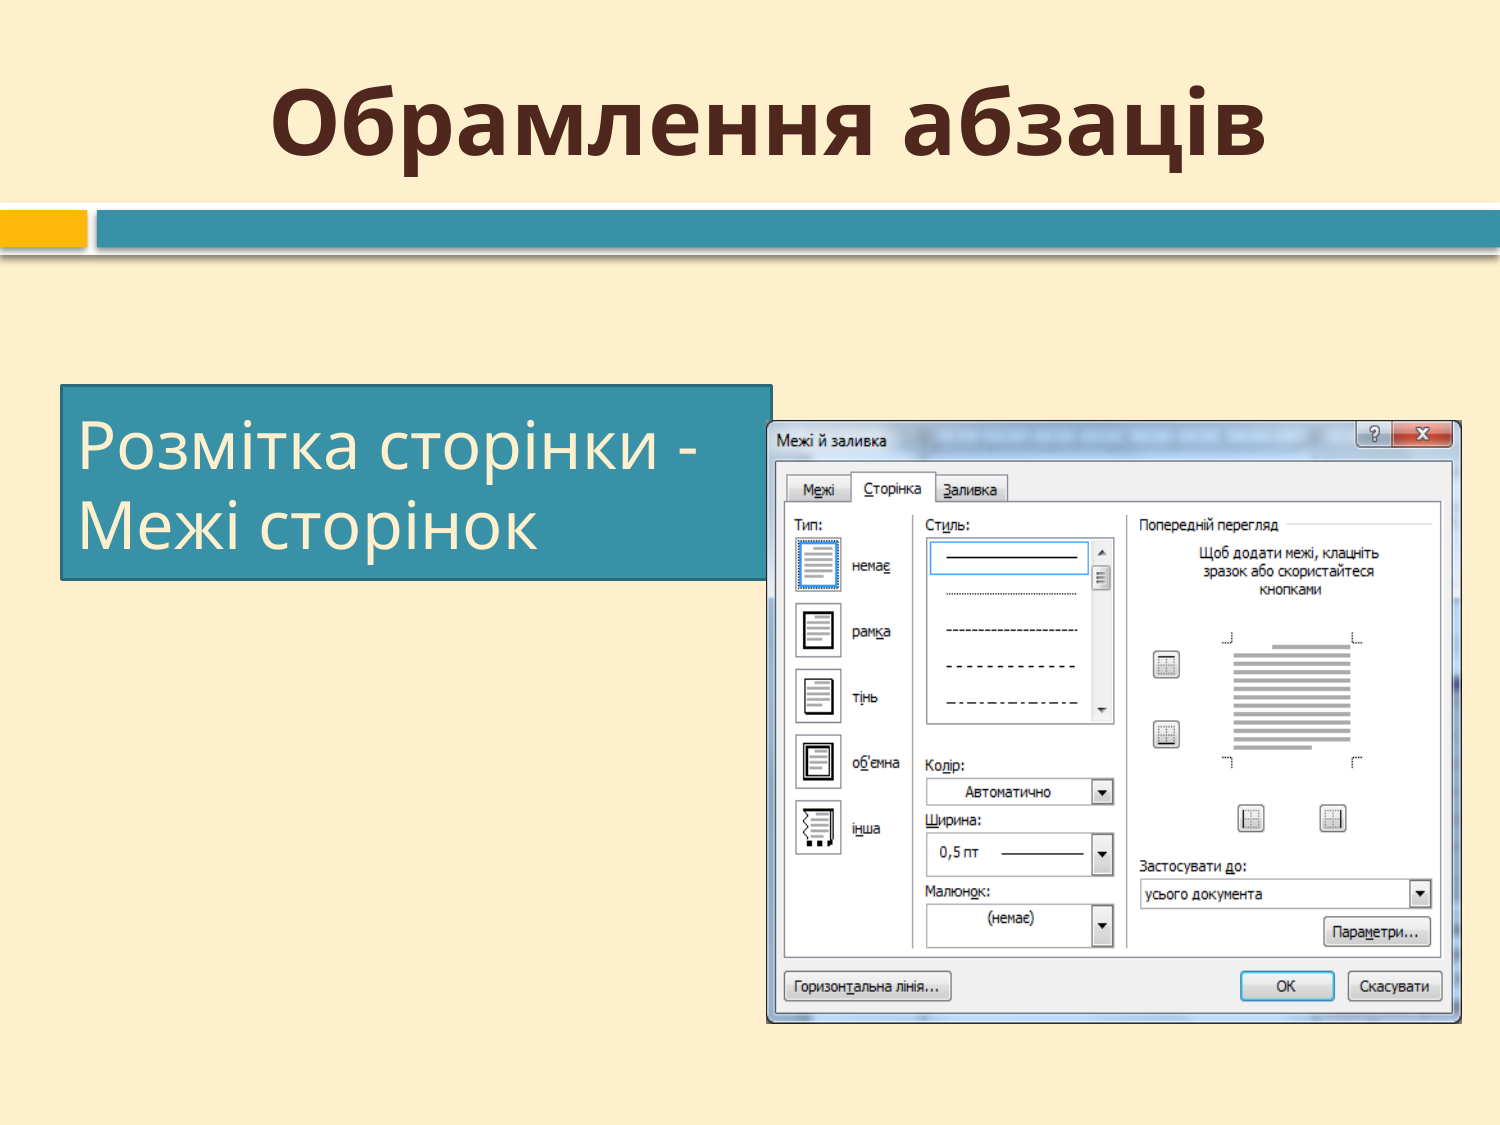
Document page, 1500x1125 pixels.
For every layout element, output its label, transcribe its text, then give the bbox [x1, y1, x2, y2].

picture [766, 420, 1462, 1024]
list Розмітка сторінки - Межі сторінок [60, 384, 773, 581]
title Обрамлення абзаців [100, 37, 1438, 200]
